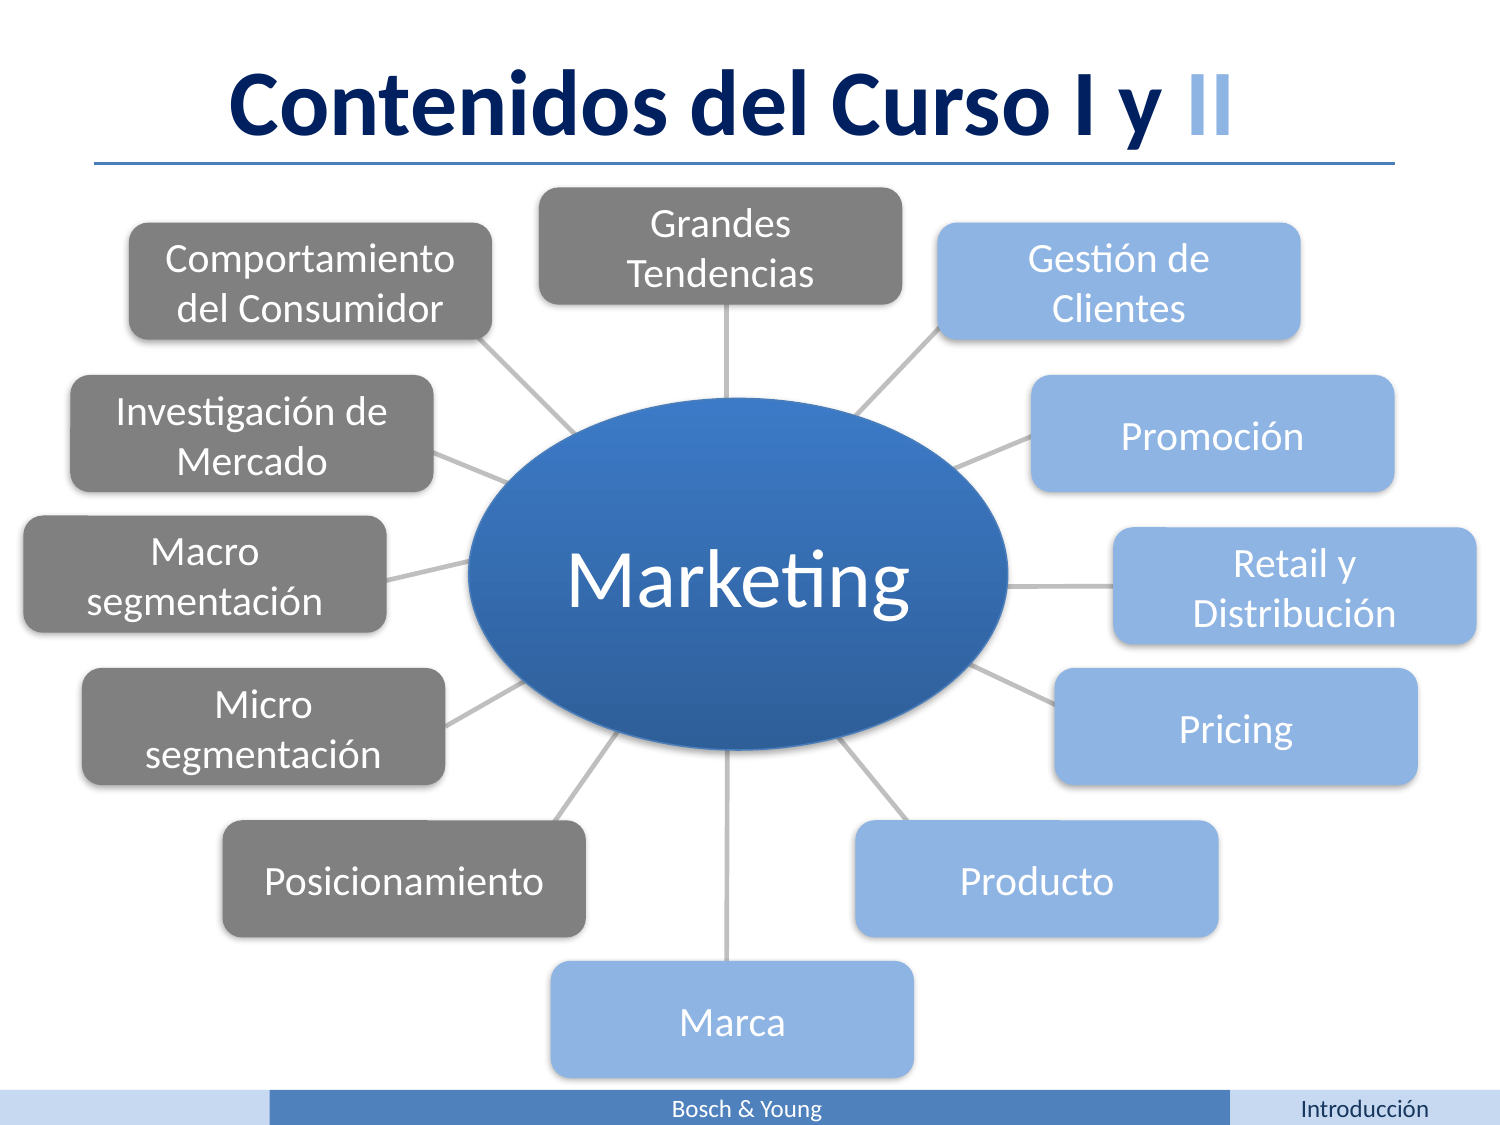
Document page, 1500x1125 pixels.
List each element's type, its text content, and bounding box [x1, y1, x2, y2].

text_box [0, 1088, 272, 1125]
text_box Micro segmentación [81, 667, 447, 786]
text_box Bosch & Young [272, 1088, 1228, 1125]
text_box Introducción [1228, 1088, 1500, 1125]
text_box Macro segmentación [22, 514, 388, 634]
text_box Retail y Distribución [1112, 526, 1478, 646]
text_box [784, 421, 1067, 515]
text_box Marketing [638, 397, 727, 515]
text_box Producto [854, 819, 1220, 939]
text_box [363, 516, 659, 587]
text_box Pricing [1053, 667, 1419, 786]
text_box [503, 644, 739, 809]
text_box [732, 298, 979, 515]
text_box Grandes Tendencias [538, 186, 904, 306]
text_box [445, 585, 692, 727]
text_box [659, 516, 1102, 727]
text_box Marca [549, 960, 915, 1079]
text_box Investigación de Mercado [69, 374, 435, 493]
text_box Promoción [1030, 374, 1396, 493]
text_box Comportamiento del Consumidor [128, 221, 493, 341]
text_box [456, 316, 634, 493]
text_box Gestión de Clientes [936, 221, 1302, 341]
text_box Posicionamiento [221, 819, 587, 939]
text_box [739, 762, 956, 815]
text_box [386, 433, 645, 540]
text_box Contenidos del Curso I y II [46, 34, 1418, 162]
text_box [663, 546, 956, 753]
